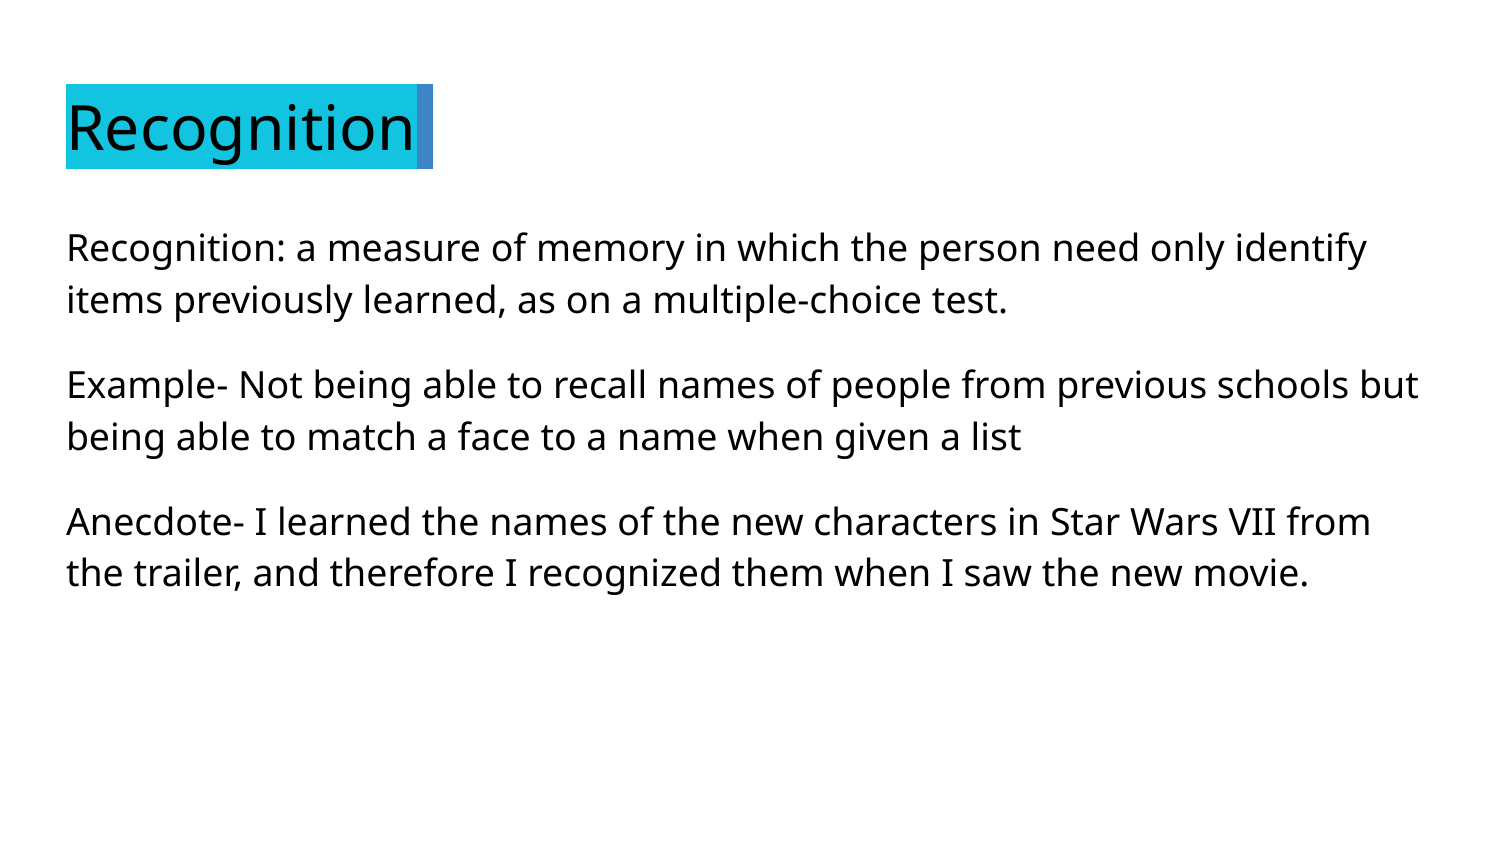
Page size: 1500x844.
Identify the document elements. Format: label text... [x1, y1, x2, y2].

title Recognition [51, 72, 1449, 167]
list Recognition: a measure of memory in which the person need only identify items previously learned, as on a multiple-choice test. Example- Not being able to recall names of people from previous schools but being able to match a face to a name when given a list Anecdote- I learned the names of the new characters in Star Wars VII from the trailer, and therefore I recognized them when I saw the new movie. [51, 202, 1449, 750]
